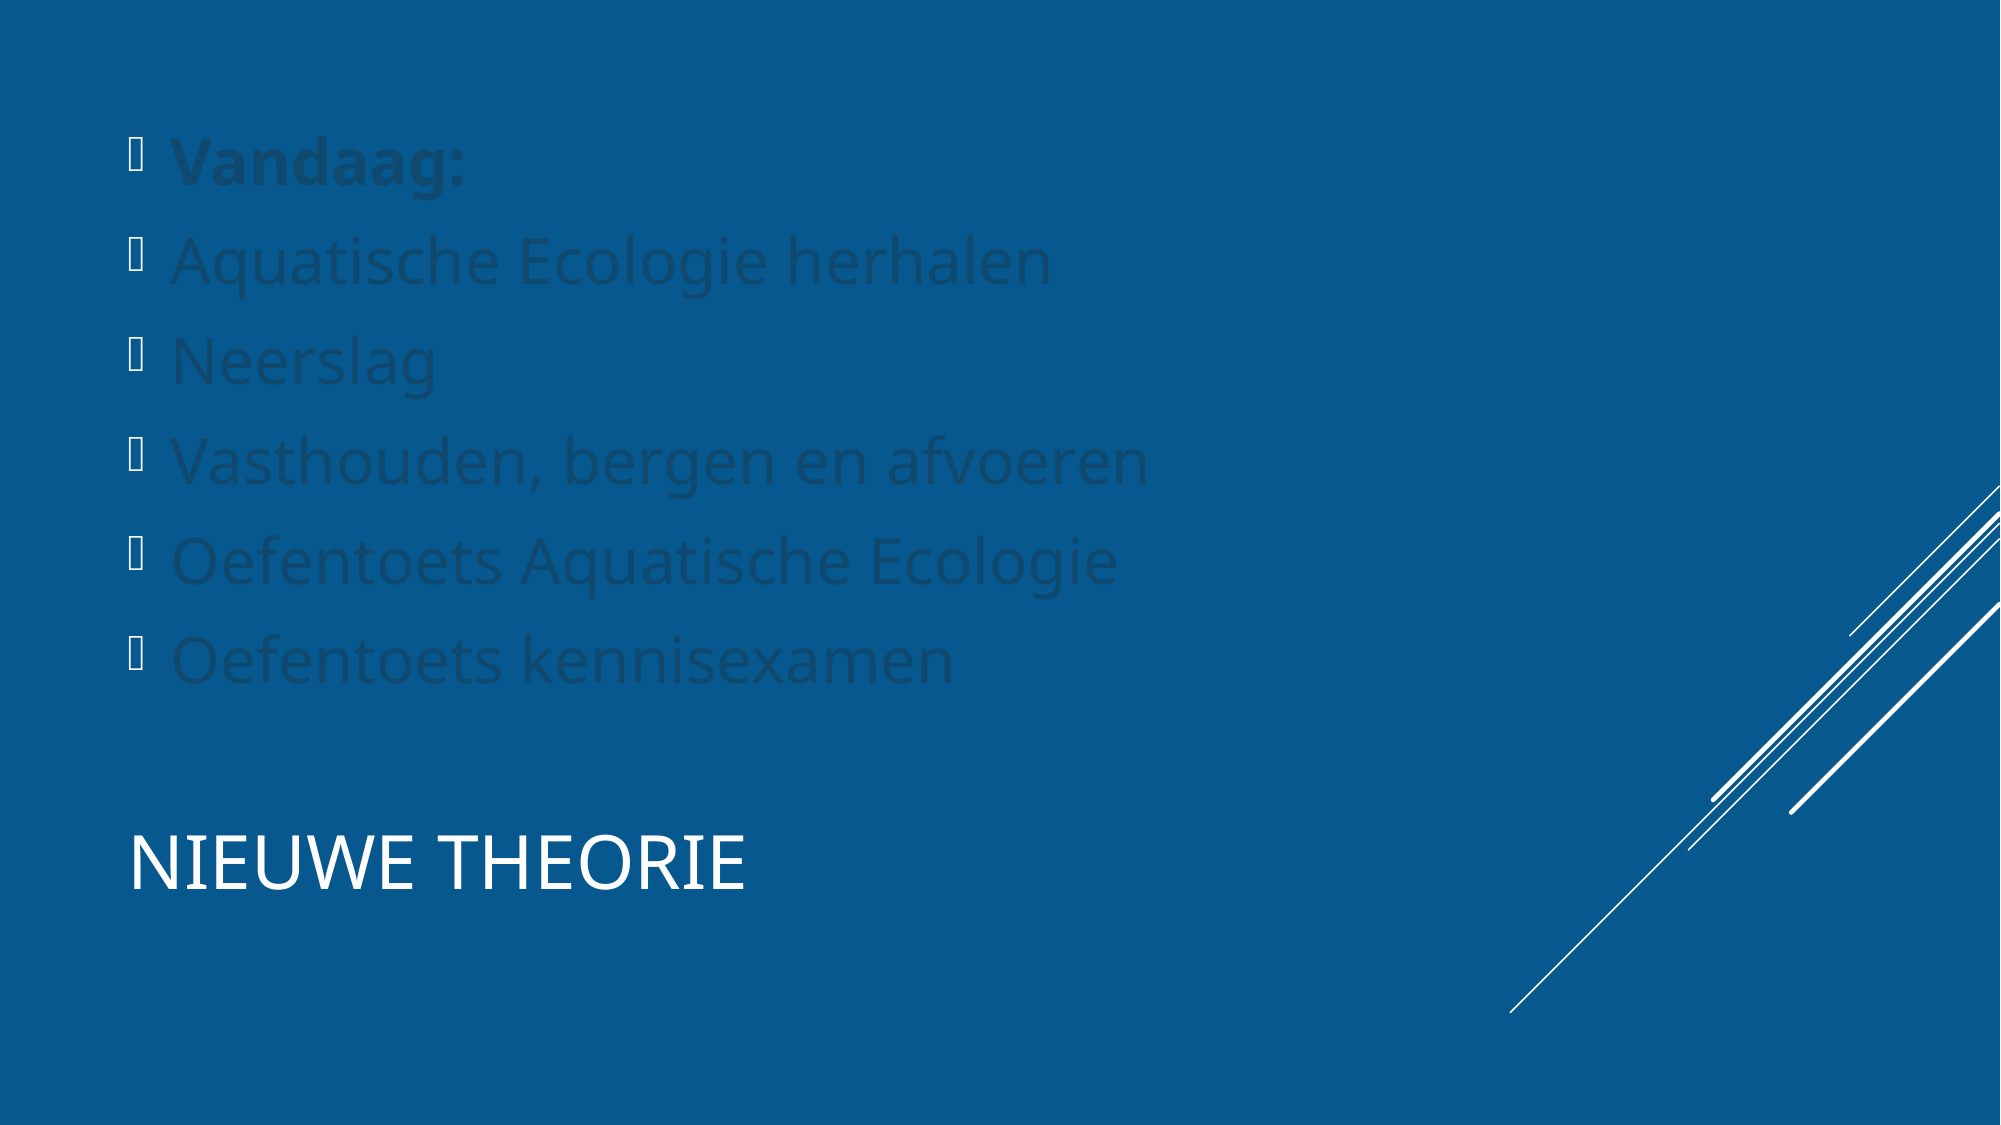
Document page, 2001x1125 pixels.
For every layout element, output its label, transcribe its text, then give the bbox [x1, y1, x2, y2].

list Vandaag: Aquatische Ecologie herhalen Neerslag Vasthouden, bergen en afvoeren Oefentoets Aquatische Ecologie Oefentoets kennisexamen [112, 112, 1513, 706]
title Nieuwe Theorie [112, 736, 1513, 984]
